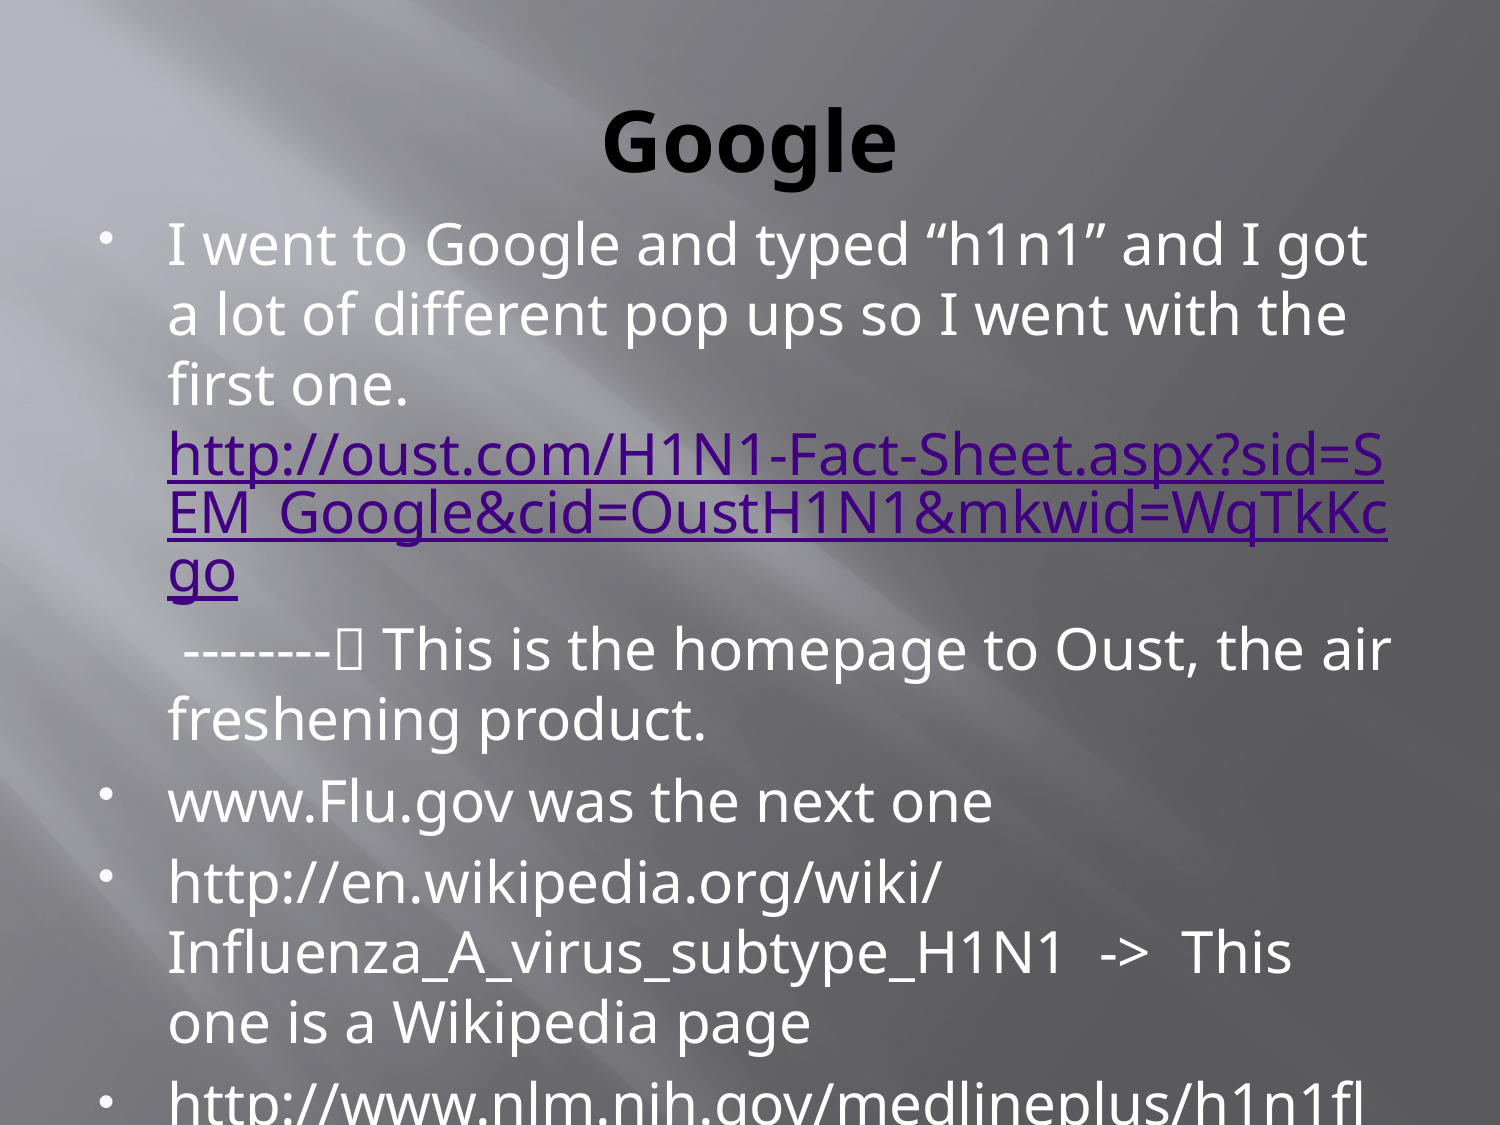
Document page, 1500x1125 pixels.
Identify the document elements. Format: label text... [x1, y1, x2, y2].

list I went to Google and typed “h1n1” and I got a lot of different pop ups so I went with the first one. http://oust.com/H1N1-Fact-Sheet.aspx?sid=SEM_Google&cid=OustH1N1&mkwid=WqTkKcgo -------- This is the homepage to Oust, the air freshening product. www.Flu.gov was the next one http://en.wikipedia.org/wiki/Influenza_A_virus_subtype_H1N1 -> This one is a Wikipedia page http://www.nlm.nih.gov/medlineplus/h1n1fluswineflu.html --> This one is to Mediline Plus [62, 200, 1413, 1125]
title Google [75, 45, 1425, 233]
